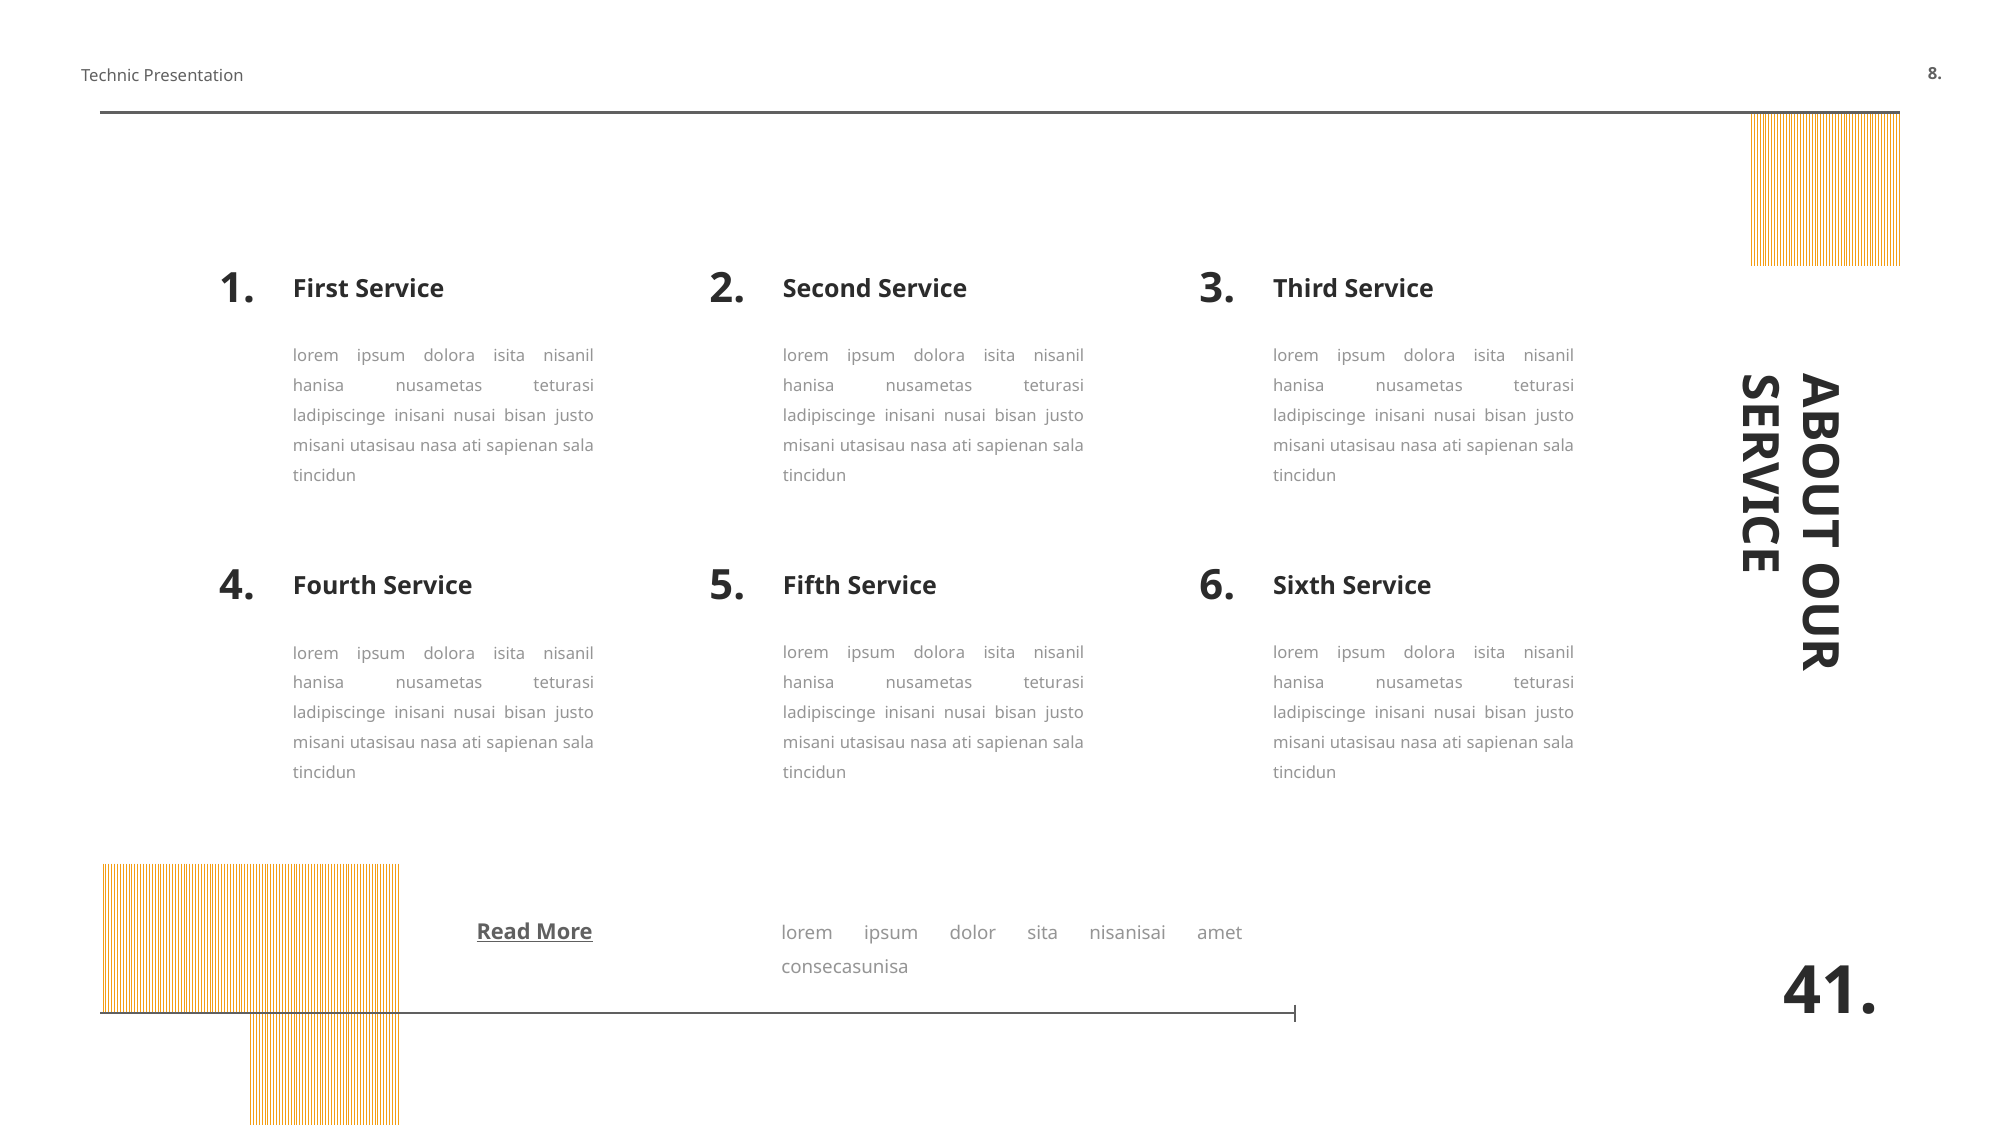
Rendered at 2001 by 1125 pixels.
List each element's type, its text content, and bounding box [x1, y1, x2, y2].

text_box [441, 902, 1257, 953]
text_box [174, 550, 609, 759]
text_box 8. [1836, 55, 1958, 94]
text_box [99, 1004, 1296, 1022]
text_box Technic Presentation [66, 57, 259, 92]
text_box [664, 550, 1099, 758]
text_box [1154, 550, 1590, 758]
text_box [174, 253, 609, 461]
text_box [1154, 253, 1590, 461]
text_box [1747, 111, 1902, 267]
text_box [99, 1022, 400, 1125]
text_box 41. [1755, 939, 1908, 1035]
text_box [664, 253, 1099, 461]
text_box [99, 863, 400, 1004]
text_box ABOUT OUR SERVICE [1726, 359, 1862, 864]
